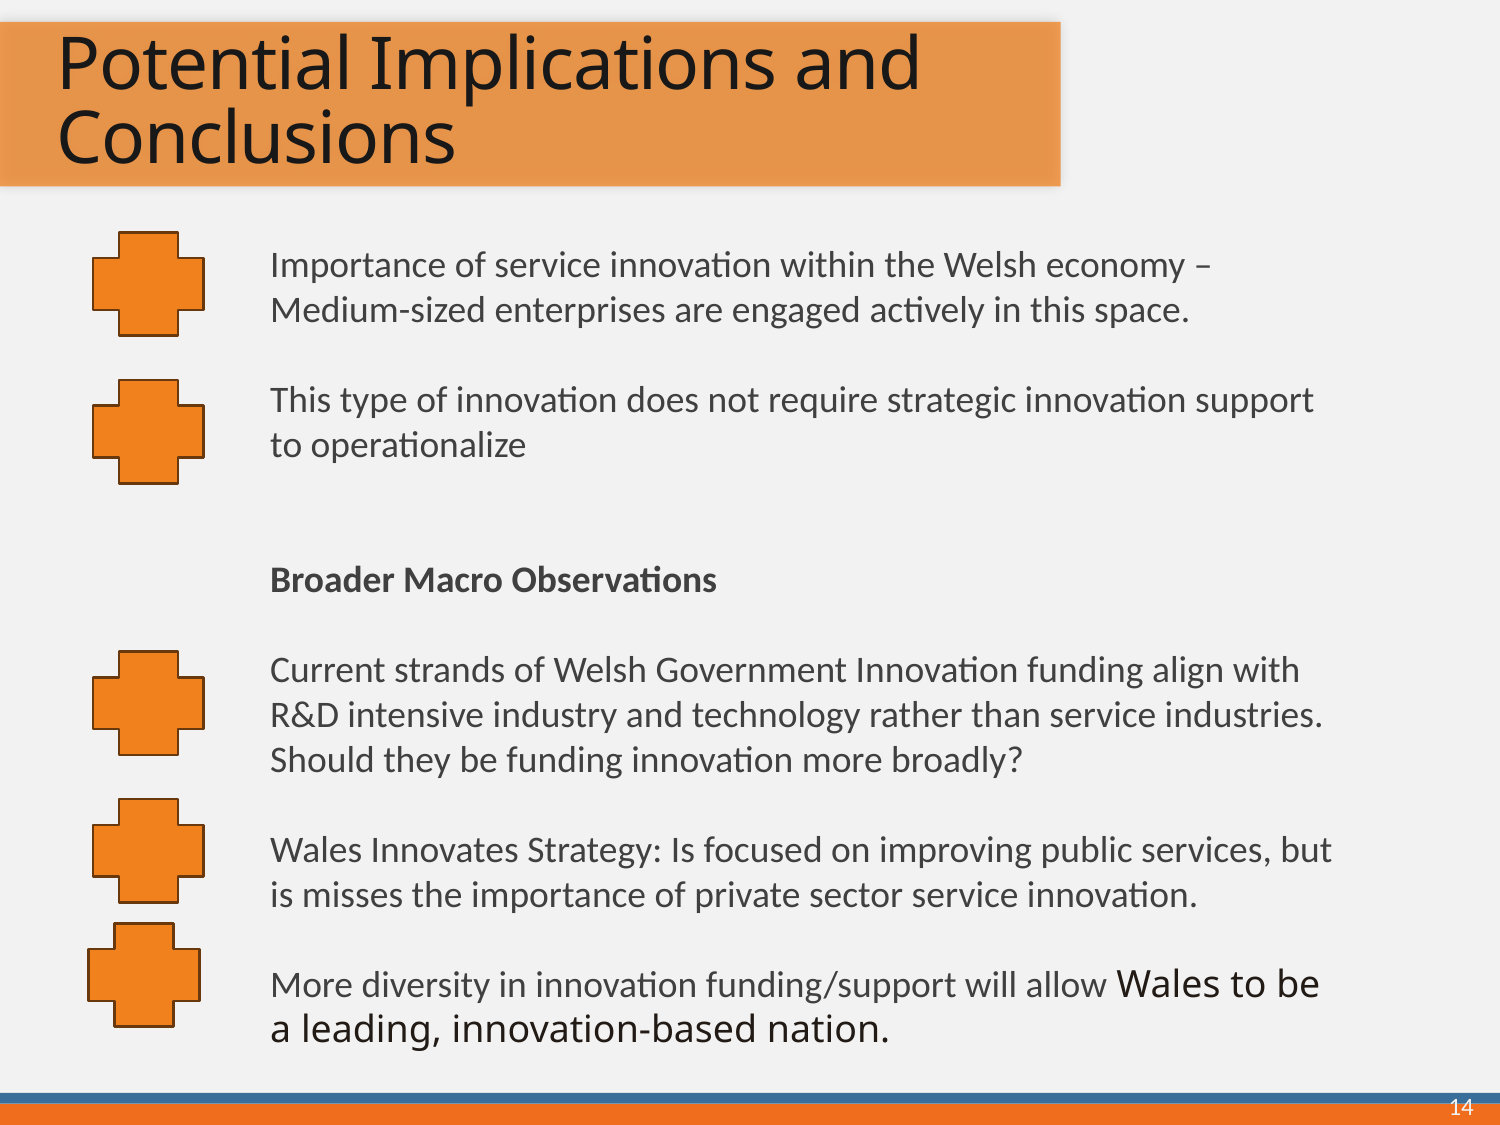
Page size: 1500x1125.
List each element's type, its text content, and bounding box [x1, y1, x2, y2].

text_box [92, 798, 205, 904]
text_box [92, 231, 205, 337]
title Potential Implications and Conclusions [0, 21, 1061, 187]
text_box [92, 650, 205, 756]
text_box [92, 379, 205, 485]
text_box Importance of service innovation within the Welsh economy – Medium-sized enterprises are engaged actively in this space. This type of innovation does not require strategic innovation support to operationalize Broader Macro Observations Current strands of Welsh Government Innovation funding align with R&D intensive industry and technology rather than service industries. Should they be funding innovation more broadly? Wales Innovates Strategy: Is focused on improving public services, but is misses the importance of private sector service innovation. More diversity in innovation funding/support will allow Wales to be a leading, innovation-based nation. [255, 232, 1349, 1125]
slide_number 14 [1406, 1081, 1489, 1125]
text_box [87, 922, 201, 1028]
